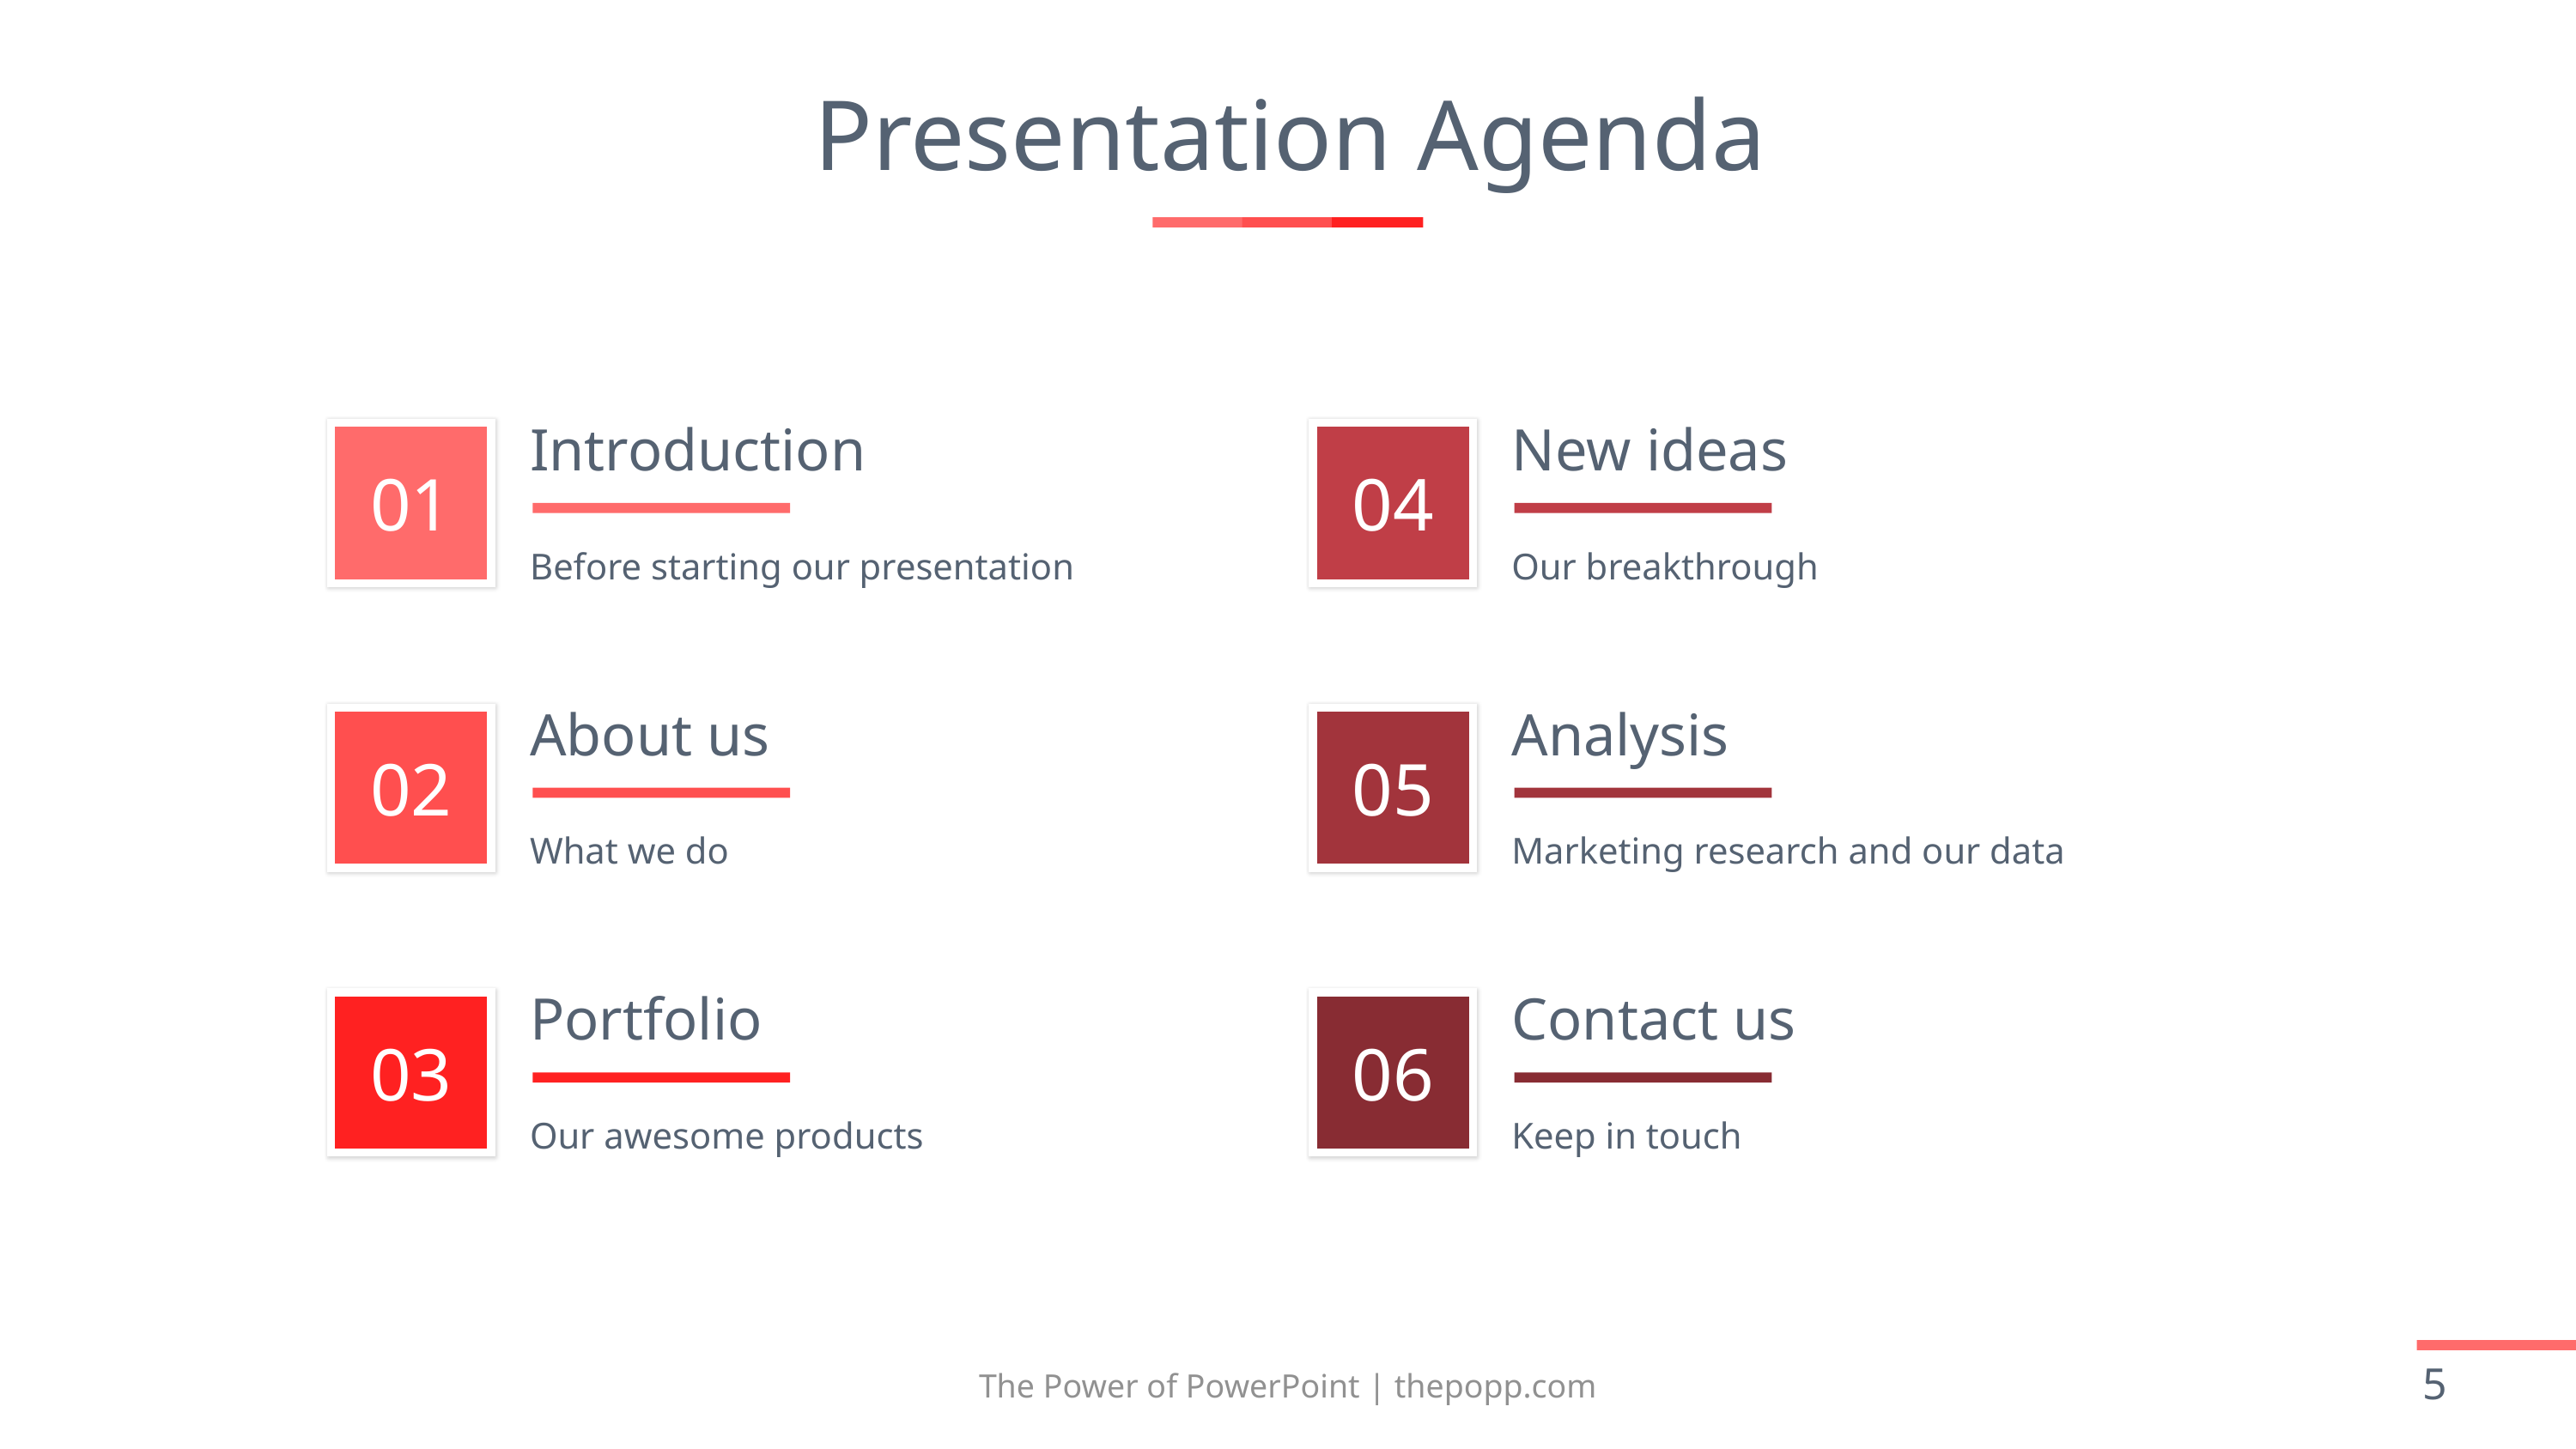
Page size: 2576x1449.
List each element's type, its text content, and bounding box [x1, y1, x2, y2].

list Portfolio [517, 964, 1272, 1070]
list About us [517, 680, 1272, 785]
list Keep in touch [1498, 1094, 2253, 1173]
list Before starting our presentation [517, 524, 1272, 604]
list Contact us [1498, 964, 2253, 1070]
list What we do [517, 809, 1272, 888]
slide_number 5 [2409, 1351, 2576, 1421]
footer The Power of PowerPoint | thepopp.com [853, 1349, 1723, 1427]
list Our awesome products [517, 1094, 1272, 1173]
title Presentation Agenda [69, 49, 2512, 230]
list Introduction [517, 395, 1272, 500]
list Analysis [1498, 680, 2253, 785]
list Our breakthrough [1498, 524, 2253, 604]
list Marketing research and our data [1498, 809, 2253, 888]
list New ideas [1498, 395, 2253, 500]
